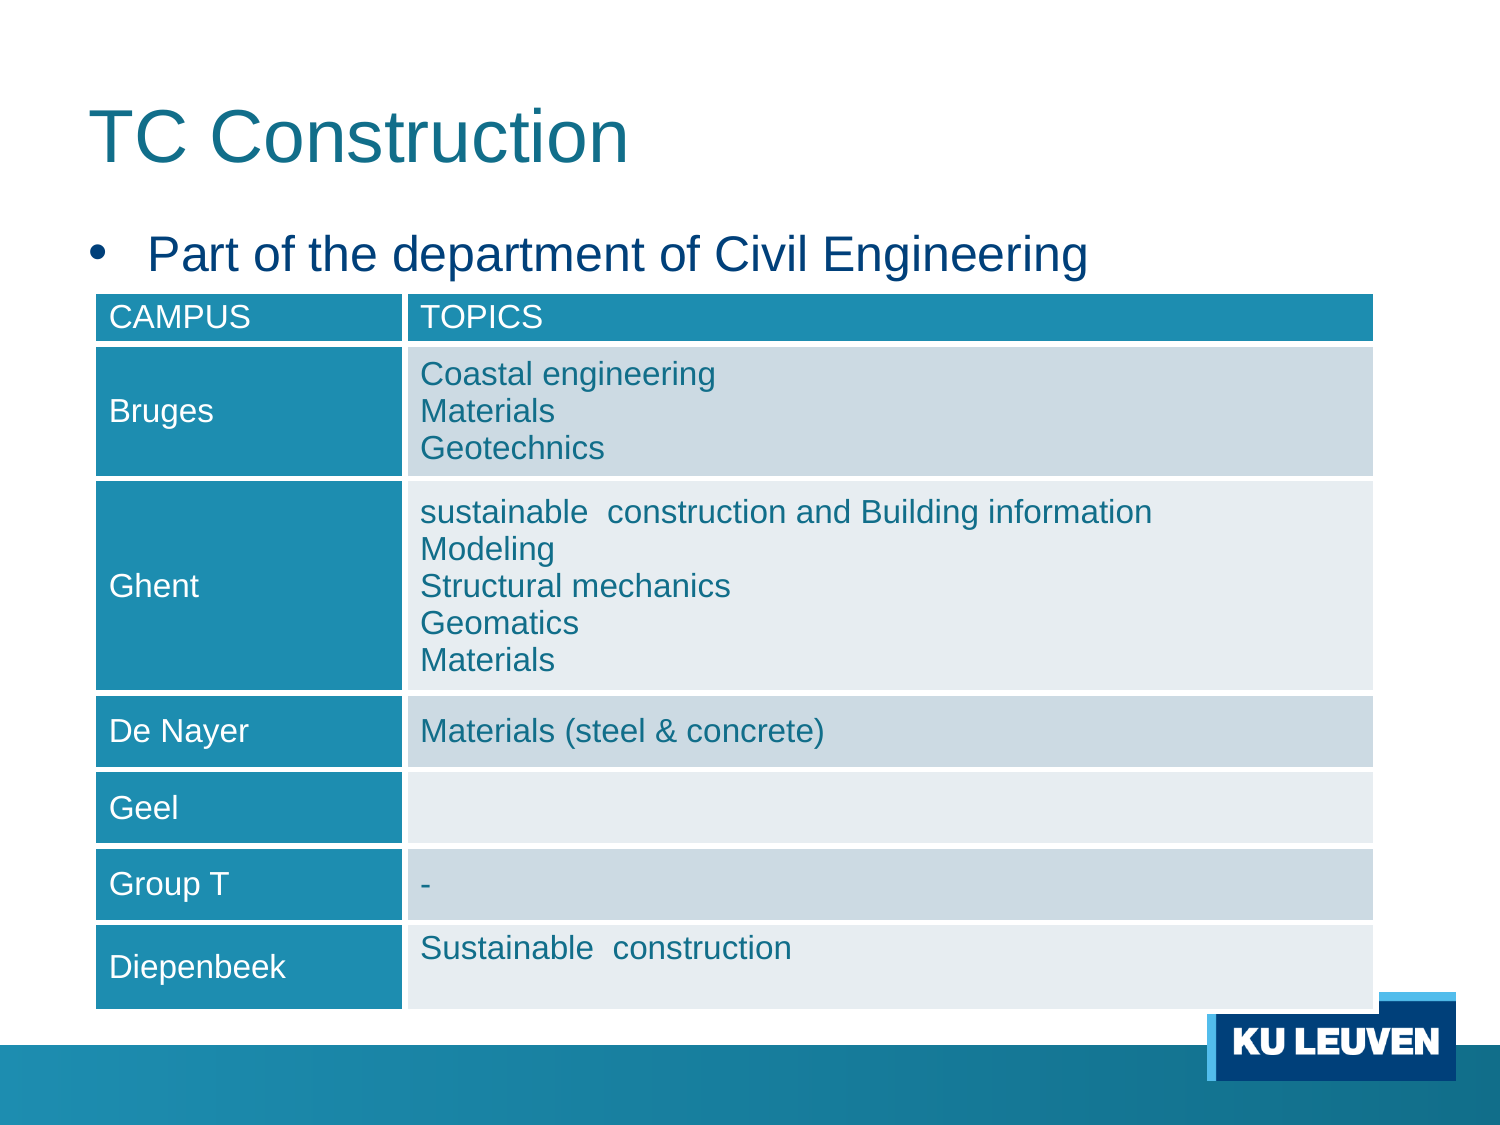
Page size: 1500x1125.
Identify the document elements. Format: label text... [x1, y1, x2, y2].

list Part of the department of Civil Engineering [88, 221, 1456, 948]
table_cell Coastal engineering Materials Geotechnics [408, 347, 1373, 476]
table_cell - [408, 849, 1373, 920]
table_cell Ghent [96, 481, 402, 690]
table_cell sustainable construction and Building information Modeling Structural mechanics Geomatics Materials [408, 481, 1373, 690]
table_cell Group T [96, 849, 402, 920]
table_cell Diepenbeek [96, 925, 402, 1009]
table_cell Materials (steel & concrete) [408, 696, 1373, 767]
table_cell Bruges [96, 347, 402, 476]
table_cell Sustainable construction [408, 925, 1373, 1009]
table_cell De Nayer [96, 696, 402, 767]
picture [1207, 992, 1456, 1081]
table_cell [408, 772, 1373, 843]
table_header TOPICS [408, 294, 1373, 341]
title TC Construction [88, 29, 1456, 178]
table_cell Geel [96, 772, 402, 843]
table_header CAMPUS [96, 294, 402, 341]
